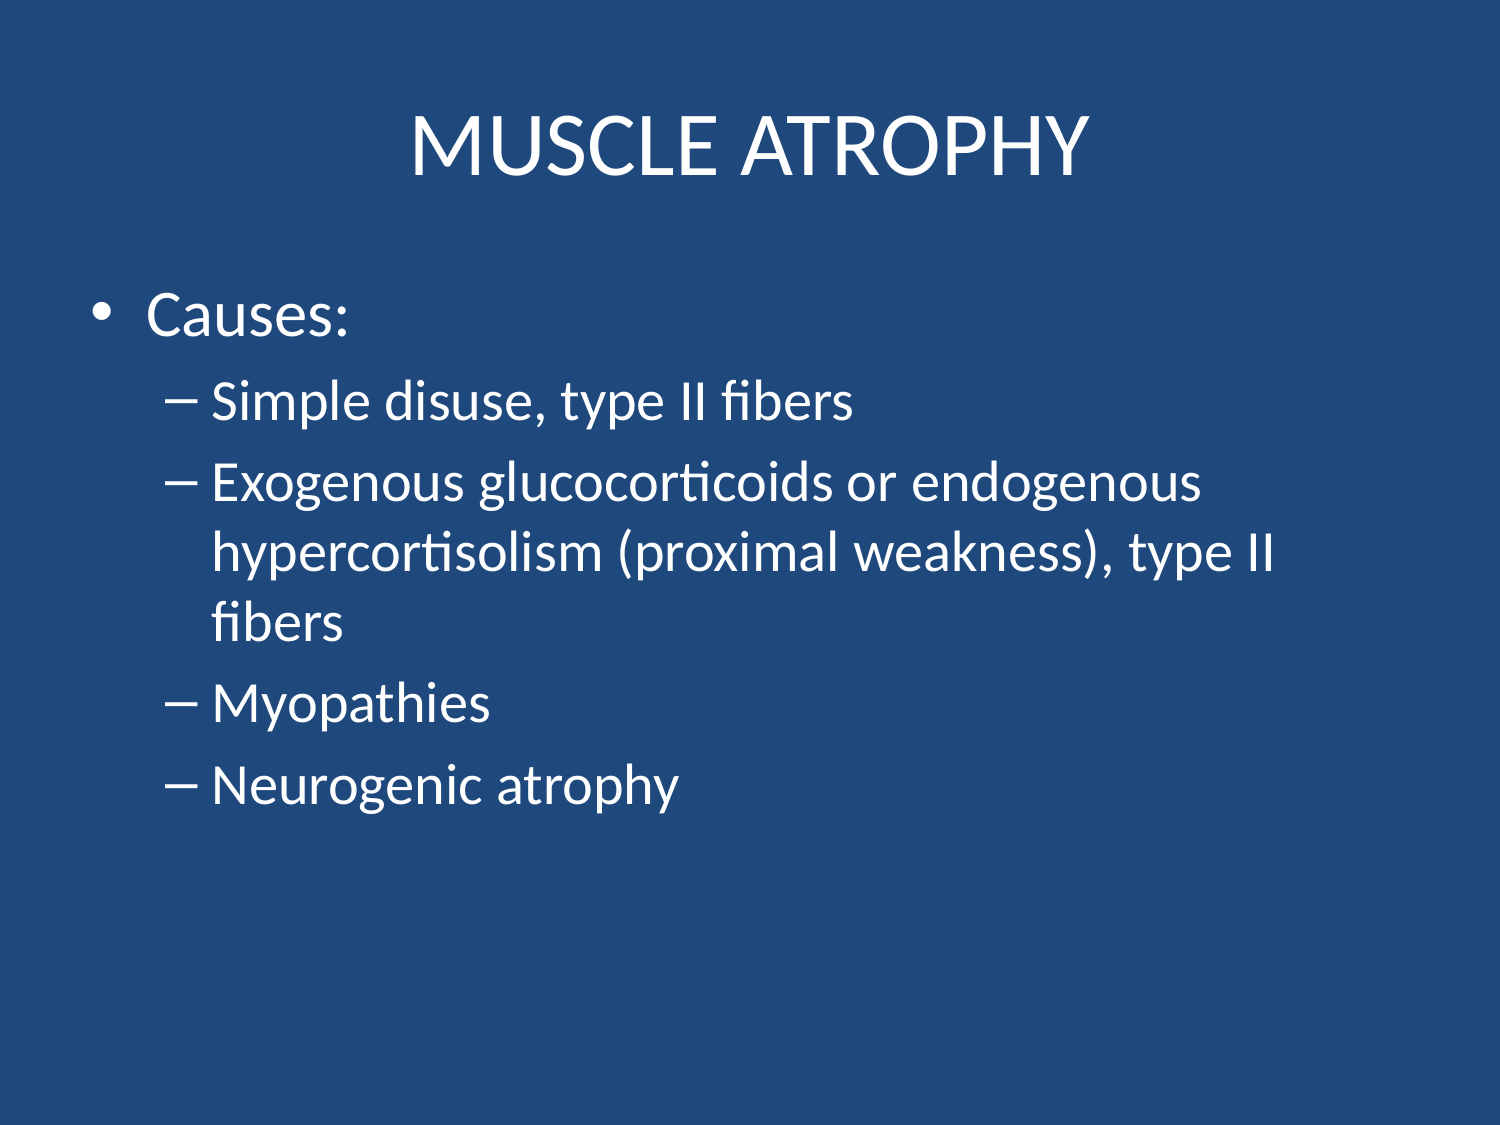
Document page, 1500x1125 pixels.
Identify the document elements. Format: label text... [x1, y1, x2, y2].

title MUSCLE ATROPHY [75, 45, 1425, 233]
list Causes: Simple disuse, type II fibers Exogenous glucocorticoids or endogenous hypercortisolism (proximal weakness), type II fibers Myopathies Neurogenic atrophy [75, 262, 1425, 1005]
